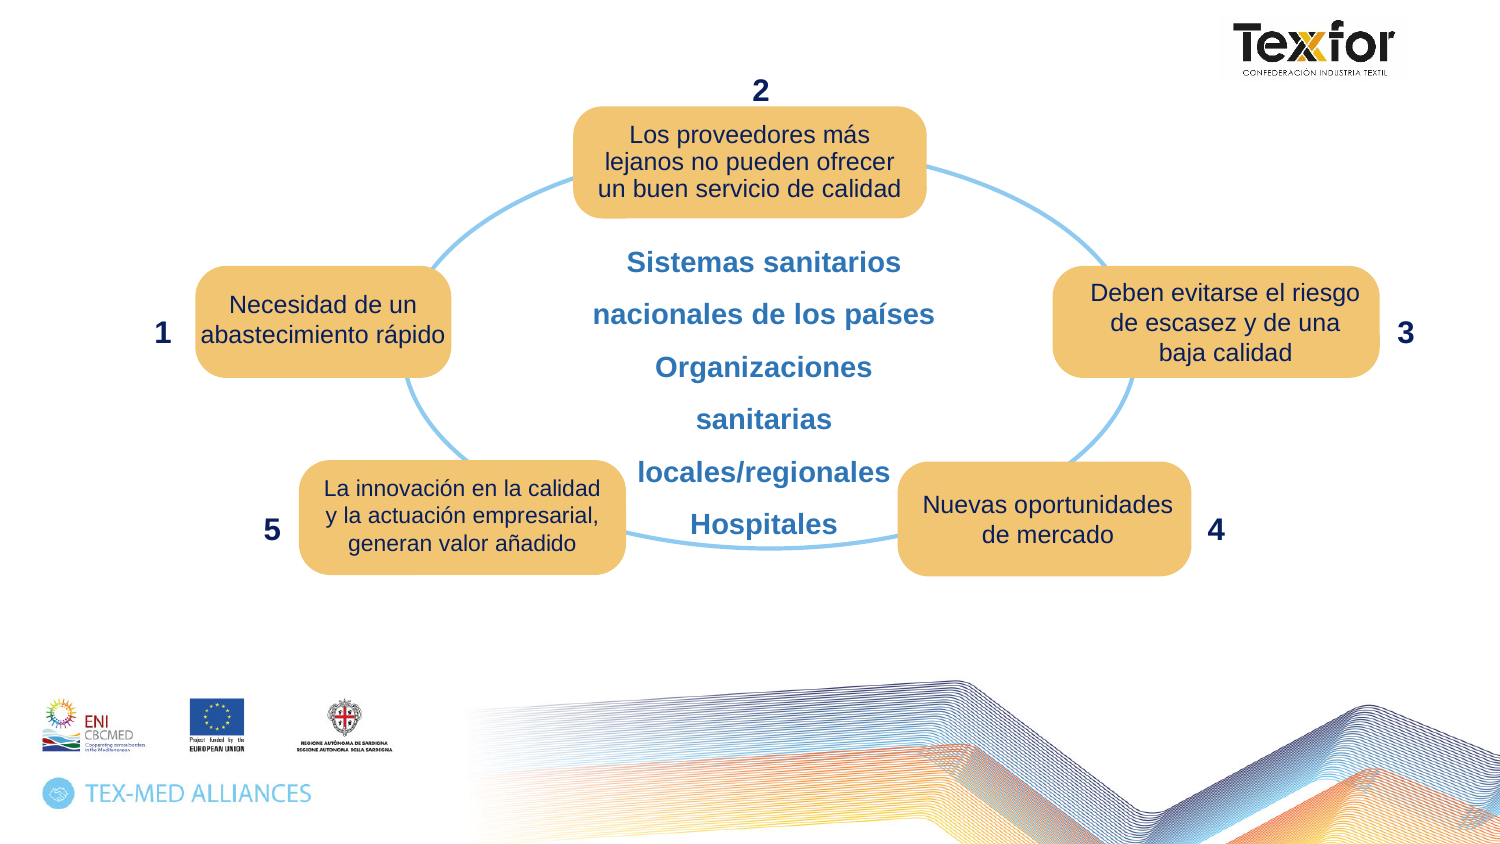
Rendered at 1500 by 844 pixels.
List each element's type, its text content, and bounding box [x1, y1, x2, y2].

text_box [196, 356, 450, 378]
text_box [1373, 277, 1380, 367]
text_box 4 [1198, 494, 1234, 554]
text_box [1052, 265, 1364, 378]
text_box Nuevas oportunidades de mercado [913, 480, 1183, 556]
text_box Sistemas sanitarios nacionales de los países Organizaciones sanitarias locales/regionales Hospitales [575, 218, 953, 548]
text_box [407, 178, 593, 460]
text_box 1 [145, 297, 181, 357]
text_box [200, 265, 447, 280]
picture [0, 0, 1500, 844]
text_box 5 [254, 494, 291, 554]
text_box Deben evitarse el riesgo de escasez y de una baja calidad [1078, 269, 1373, 374]
text_box [907, 166, 1133, 461]
text_box [298, 468, 626, 576]
text_box [313, 460, 575, 465]
text_box Necesidad de un abastecimiento rápido [187, 280, 460, 356]
text_box La innovación en la calidad y la actuación empresarial, generan valor añadido [309, 465, 616, 564]
text_box Los proveedores más lejanos no pueden ofrecer un buen servicio de calidad [586, 114, 914, 210]
text_box [573, 106, 927, 218]
text_box [897, 461, 1192, 577]
text_box 3 [1388, 297, 1424, 357]
text_box 2 [743, 55, 779, 116]
